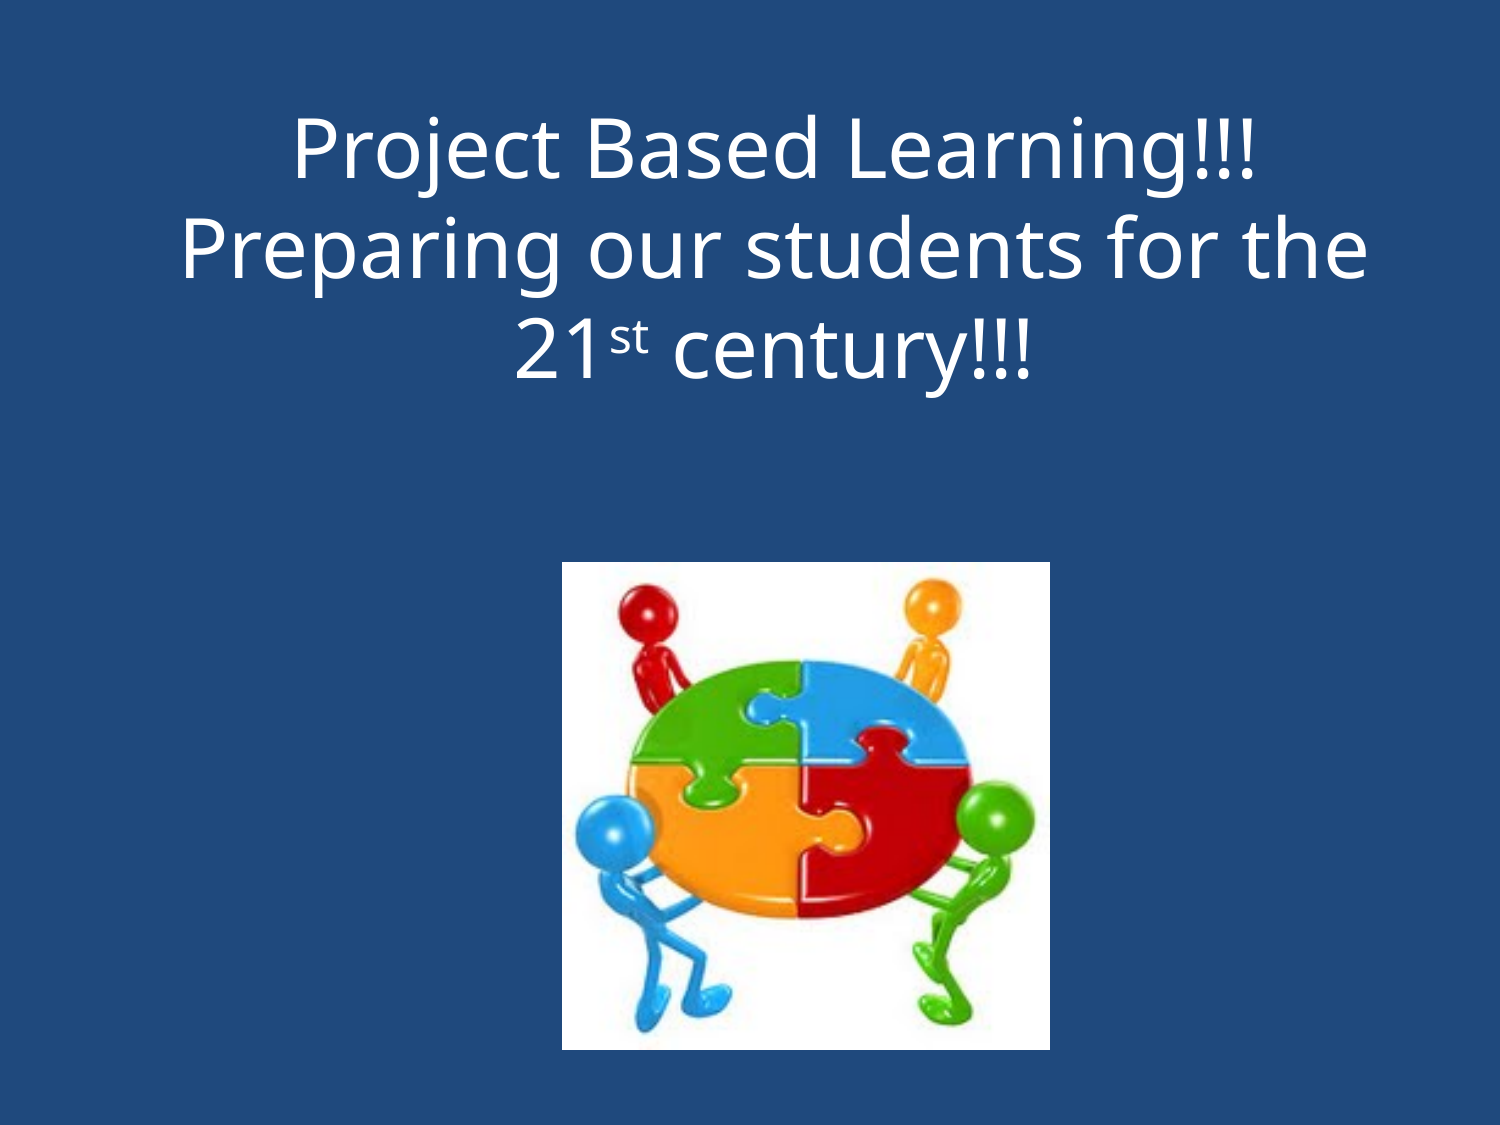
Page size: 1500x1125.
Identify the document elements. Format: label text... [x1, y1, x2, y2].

text_box Project Based Learning!!! Preparing our students for the 21st century!!! [137, 87, 1413, 463]
picture [562, 562, 1051, 1051]
